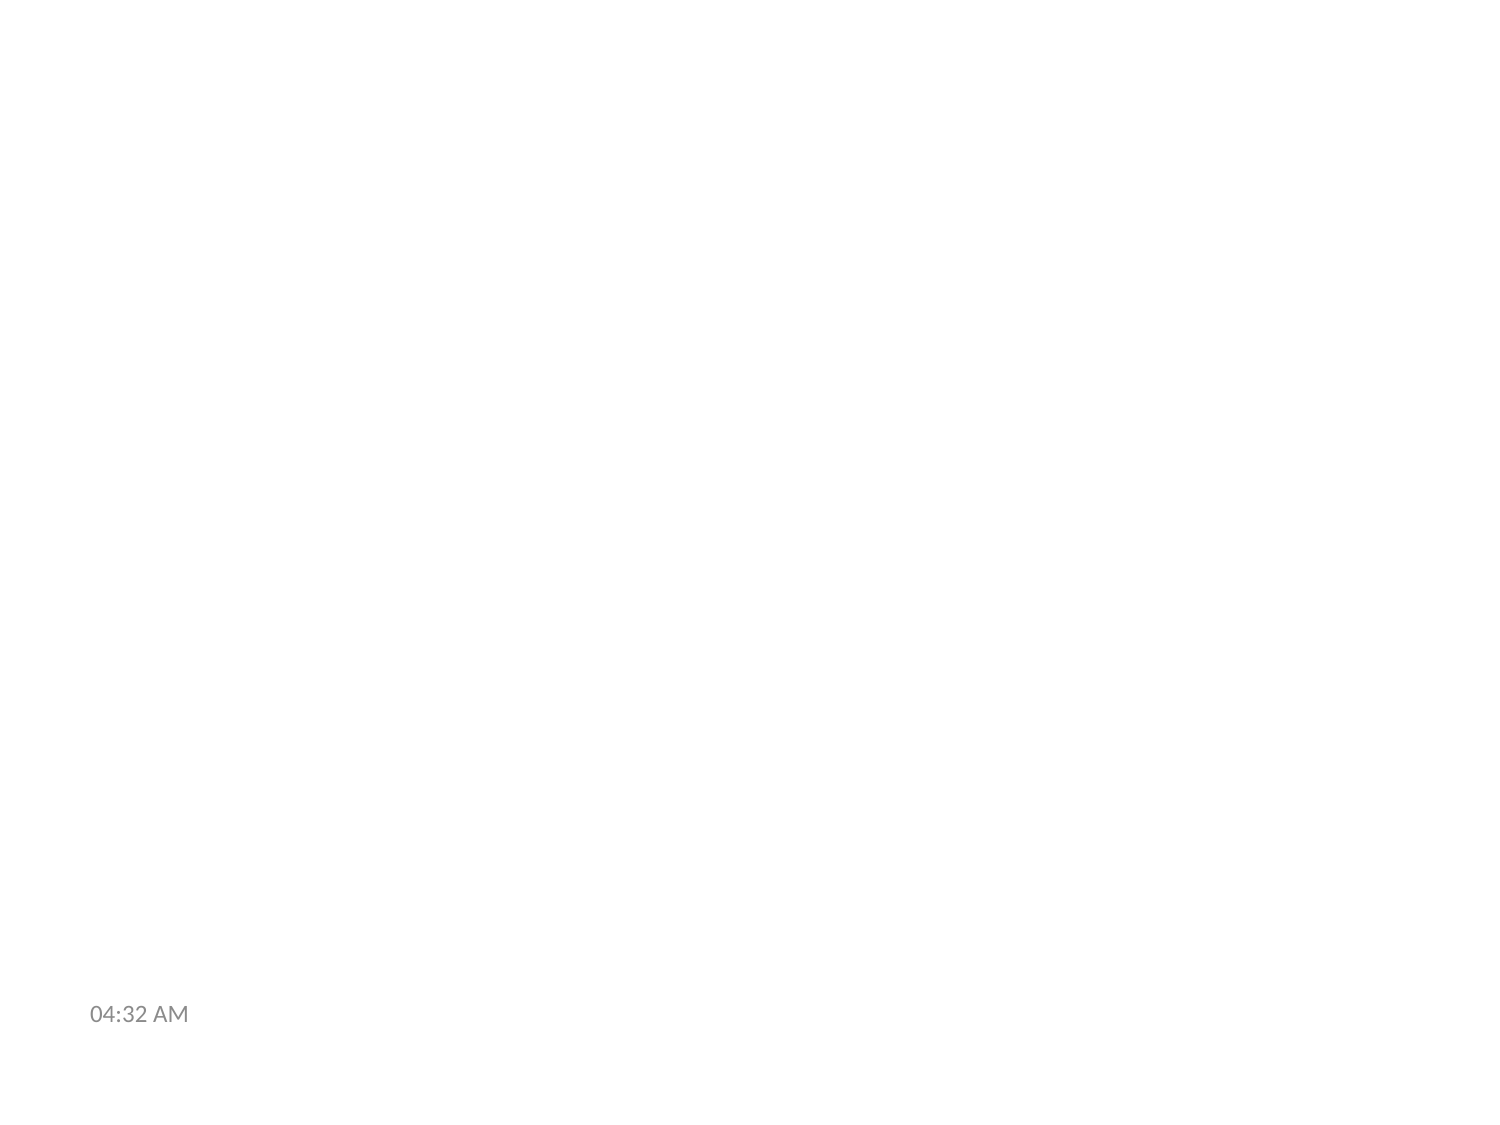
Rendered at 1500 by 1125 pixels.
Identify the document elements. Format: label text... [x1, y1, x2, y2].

text_box 3:35 PM [75, 982, 425, 1043]
